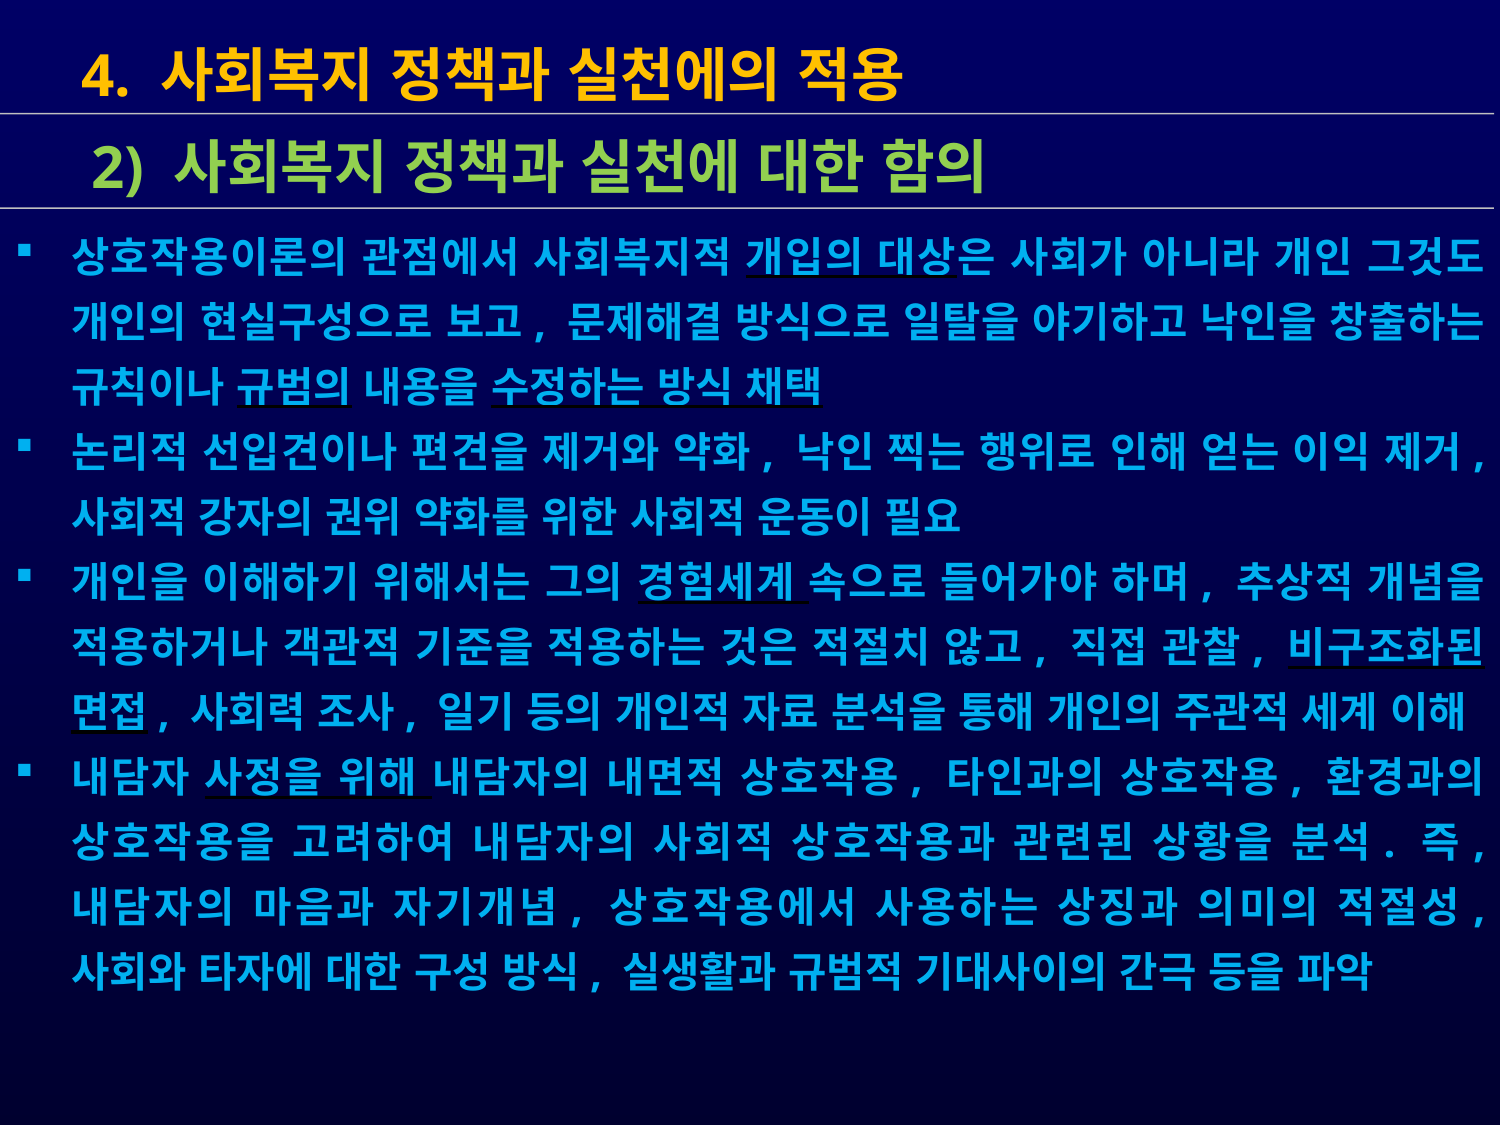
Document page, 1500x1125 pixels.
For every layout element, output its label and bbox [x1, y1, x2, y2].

text_box [0, 30, 1500, 1077]
